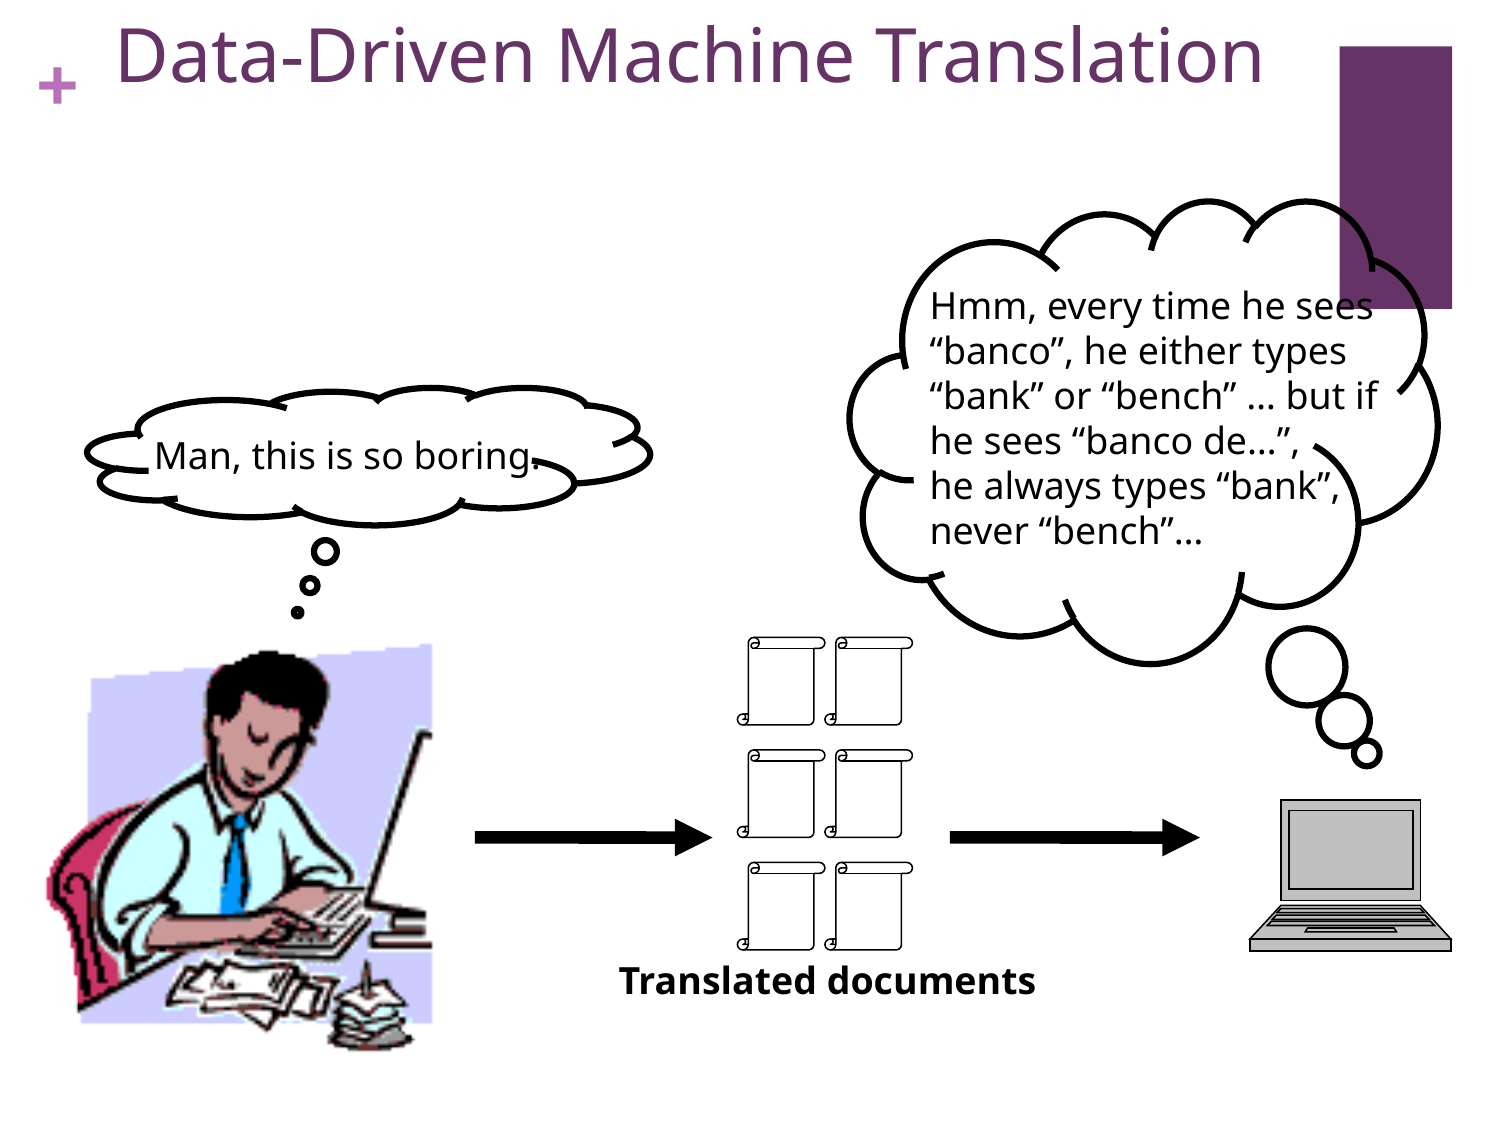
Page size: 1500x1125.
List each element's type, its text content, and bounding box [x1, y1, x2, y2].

text_box [849, 201, 1438, 665]
text_box [86, 387, 651, 526]
text_box [293, 608, 302, 617]
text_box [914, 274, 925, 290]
text_box [483, 831, 713, 844]
title Data-Driven Machine Translation [99, 0, 1500, 188]
text_box Hmm, every time he sees “banco”, he either types “bank” or “bench” … but if he sees “banco de…”, he always types “bank”, never “bench”… [1351, 504, 1403, 560]
text_box [824, 862, 913, 949]
text_box [1268, 628, 1380, 767]
text_box [313, 540, 337, 564]
text_box [824, 637, 913, 725]
text_box [737, 749, 825, 838]
text_box [737, 862, 825, 949]
text_box [1249, 905, 1451, 952]
text_box Translated documents [603, 949, 1052, 1010]
text_box [302, 577, 318, 594]
text_box [1281, 799, 1421, 901]
text_box [824, 749, 913, 838]
text_box [737, 637, 825, 725]
text_box [949, 831, 1201, 844]
picture [36, 624, 476, 1063]
